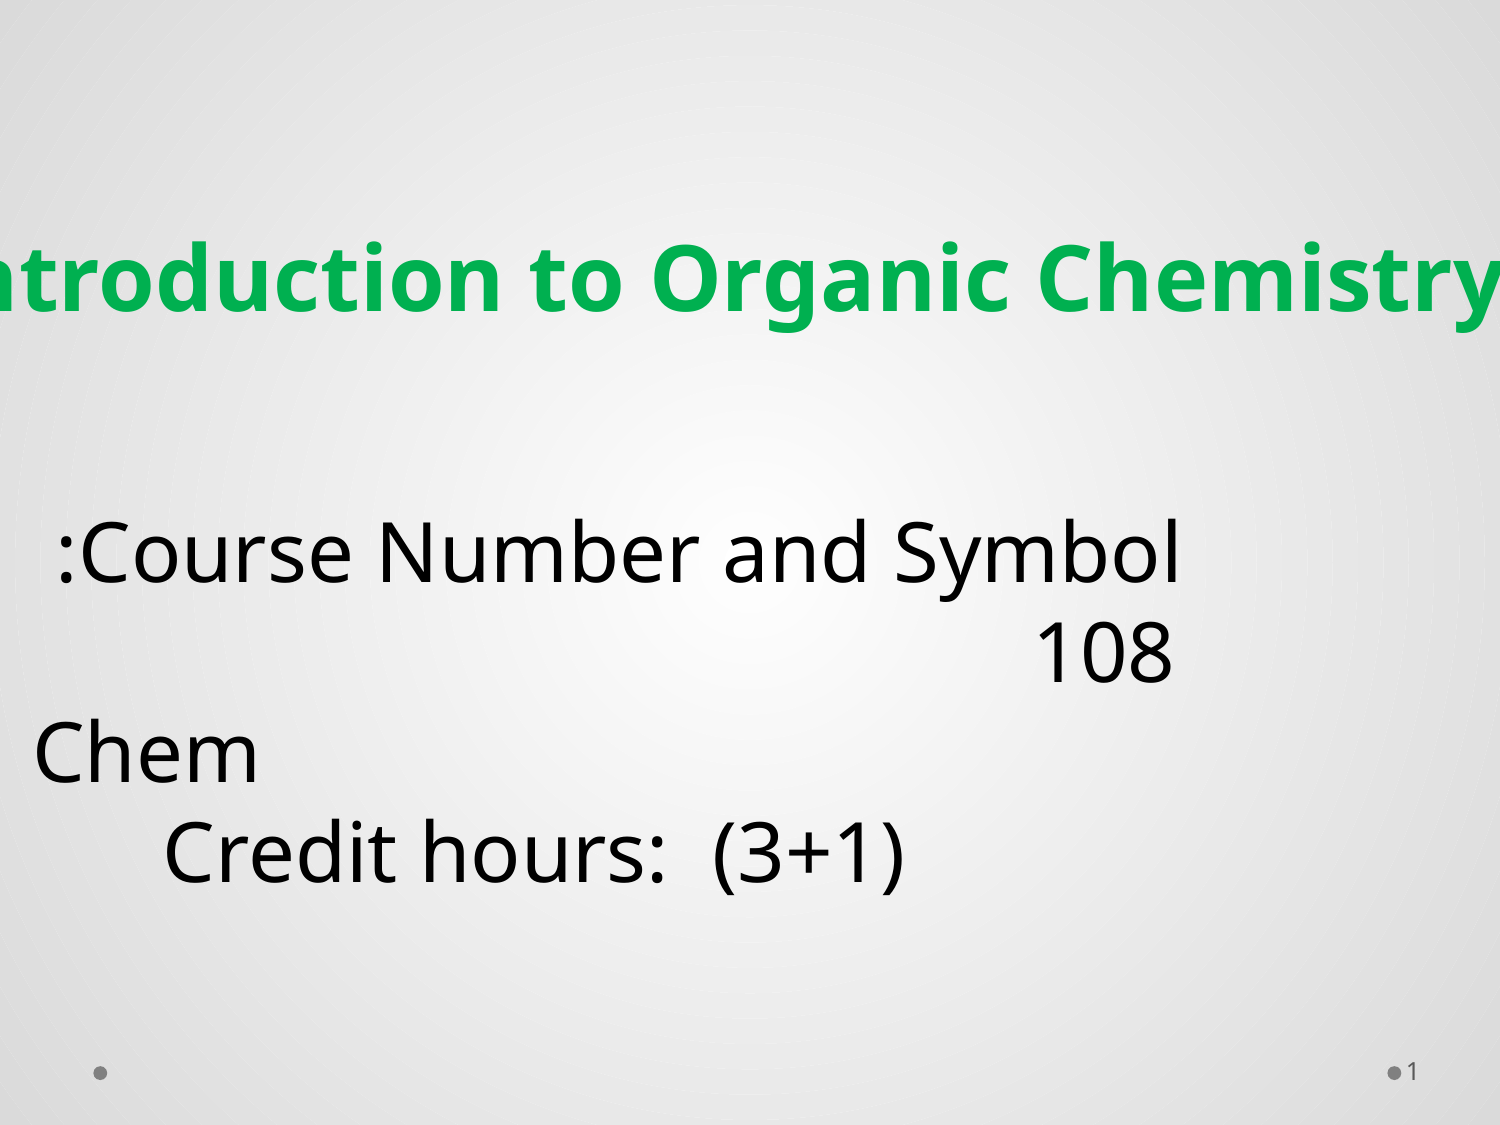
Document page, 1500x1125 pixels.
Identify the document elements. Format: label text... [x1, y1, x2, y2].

text_box Course Number and Symbol: 108 Chem Credit hours: (3+1) [17, 491, 1377, 907]
slide_number 1 [1401, 1042, 1494, 1103]
text_box Introduction to Organic Chemistry [0, 212, 1500, 337]
